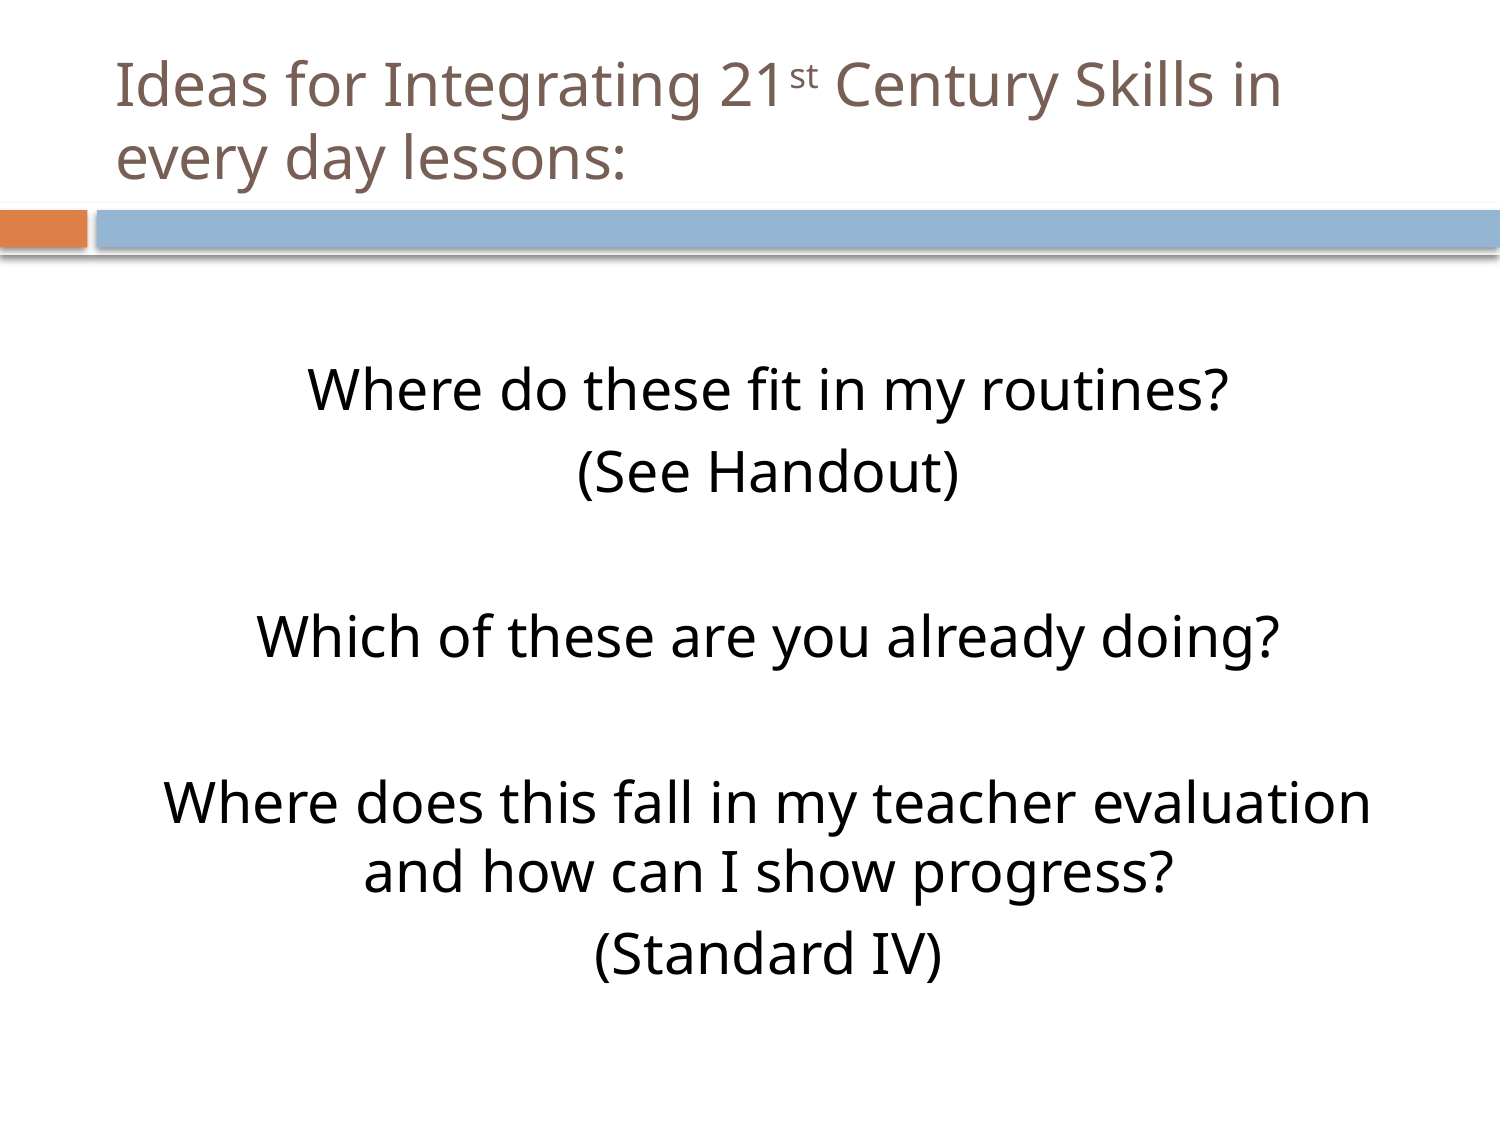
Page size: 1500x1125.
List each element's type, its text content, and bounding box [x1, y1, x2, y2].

list Where do these fit in my routines? (See Handout) Which of these are you already doing? Where does this fall in my teacher evaluation and how can I show progress? (Standard IV) [100, 262, 1438, 1000]
title Ideas for Integrating 21st Century Skills in every day lessons: [100, 37, 1438, 200]
